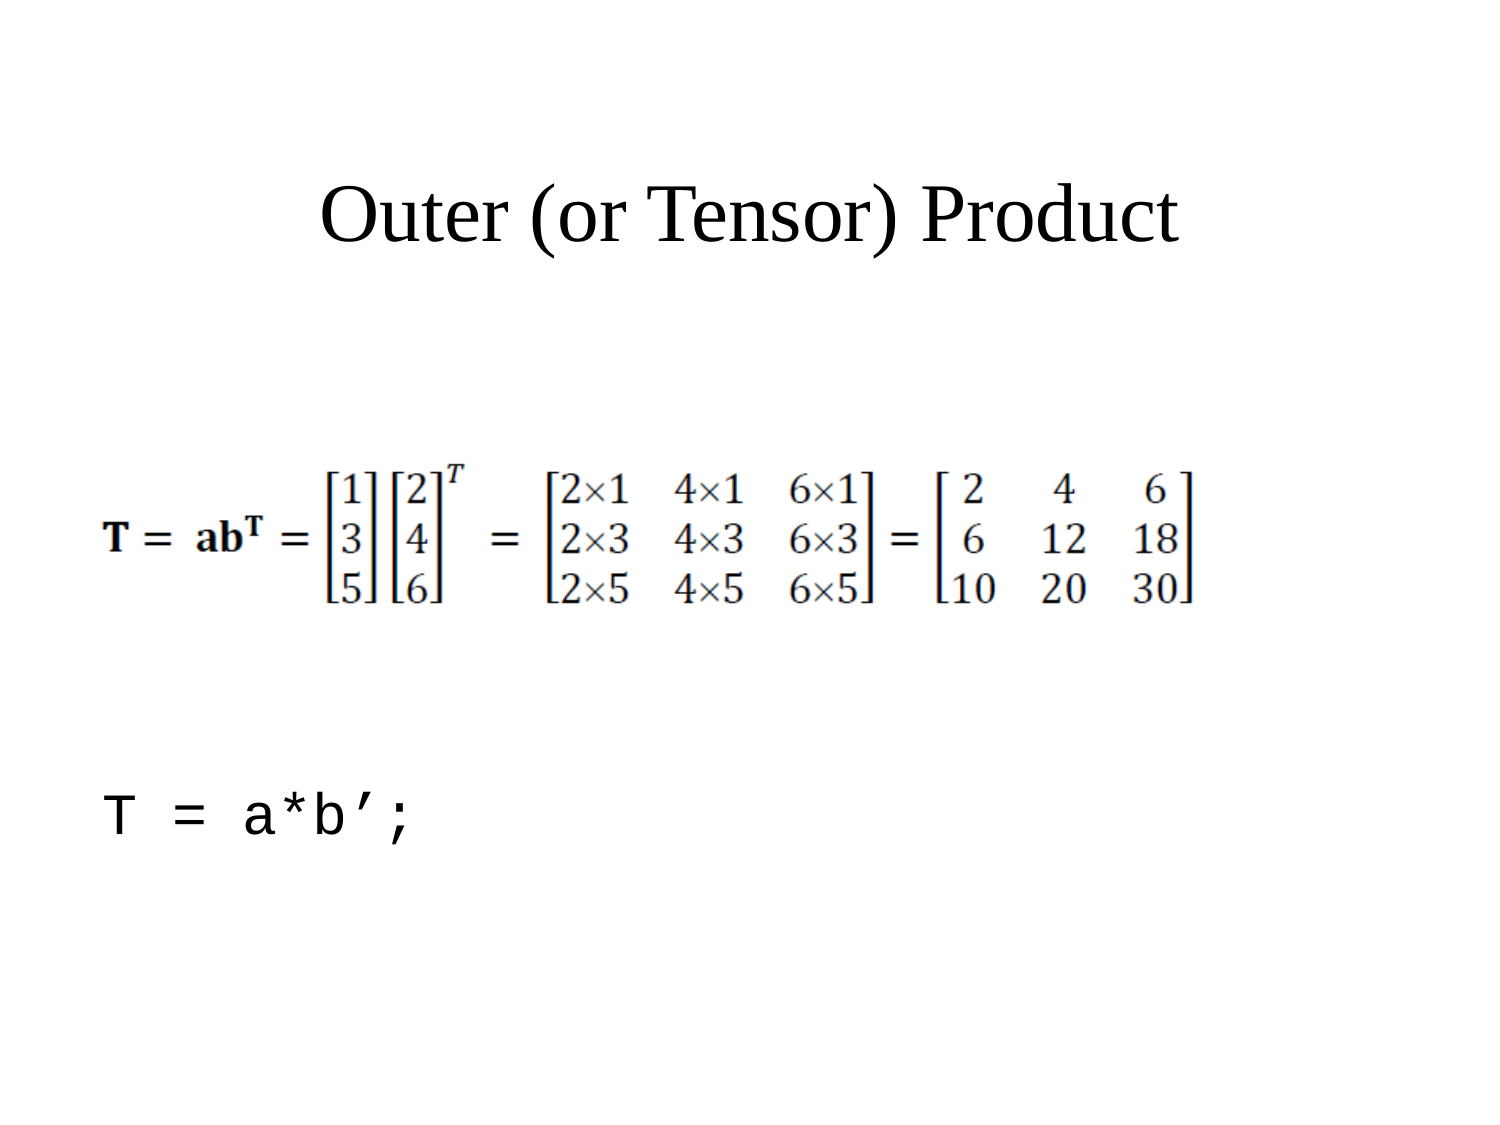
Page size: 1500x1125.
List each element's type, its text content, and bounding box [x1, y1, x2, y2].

picture [87, 431, 1238, 645]
title Outer (or Tensor) Product [75, 114, 1425, 302]
text_box T = a*b’; [87, 768, 725, 854]
